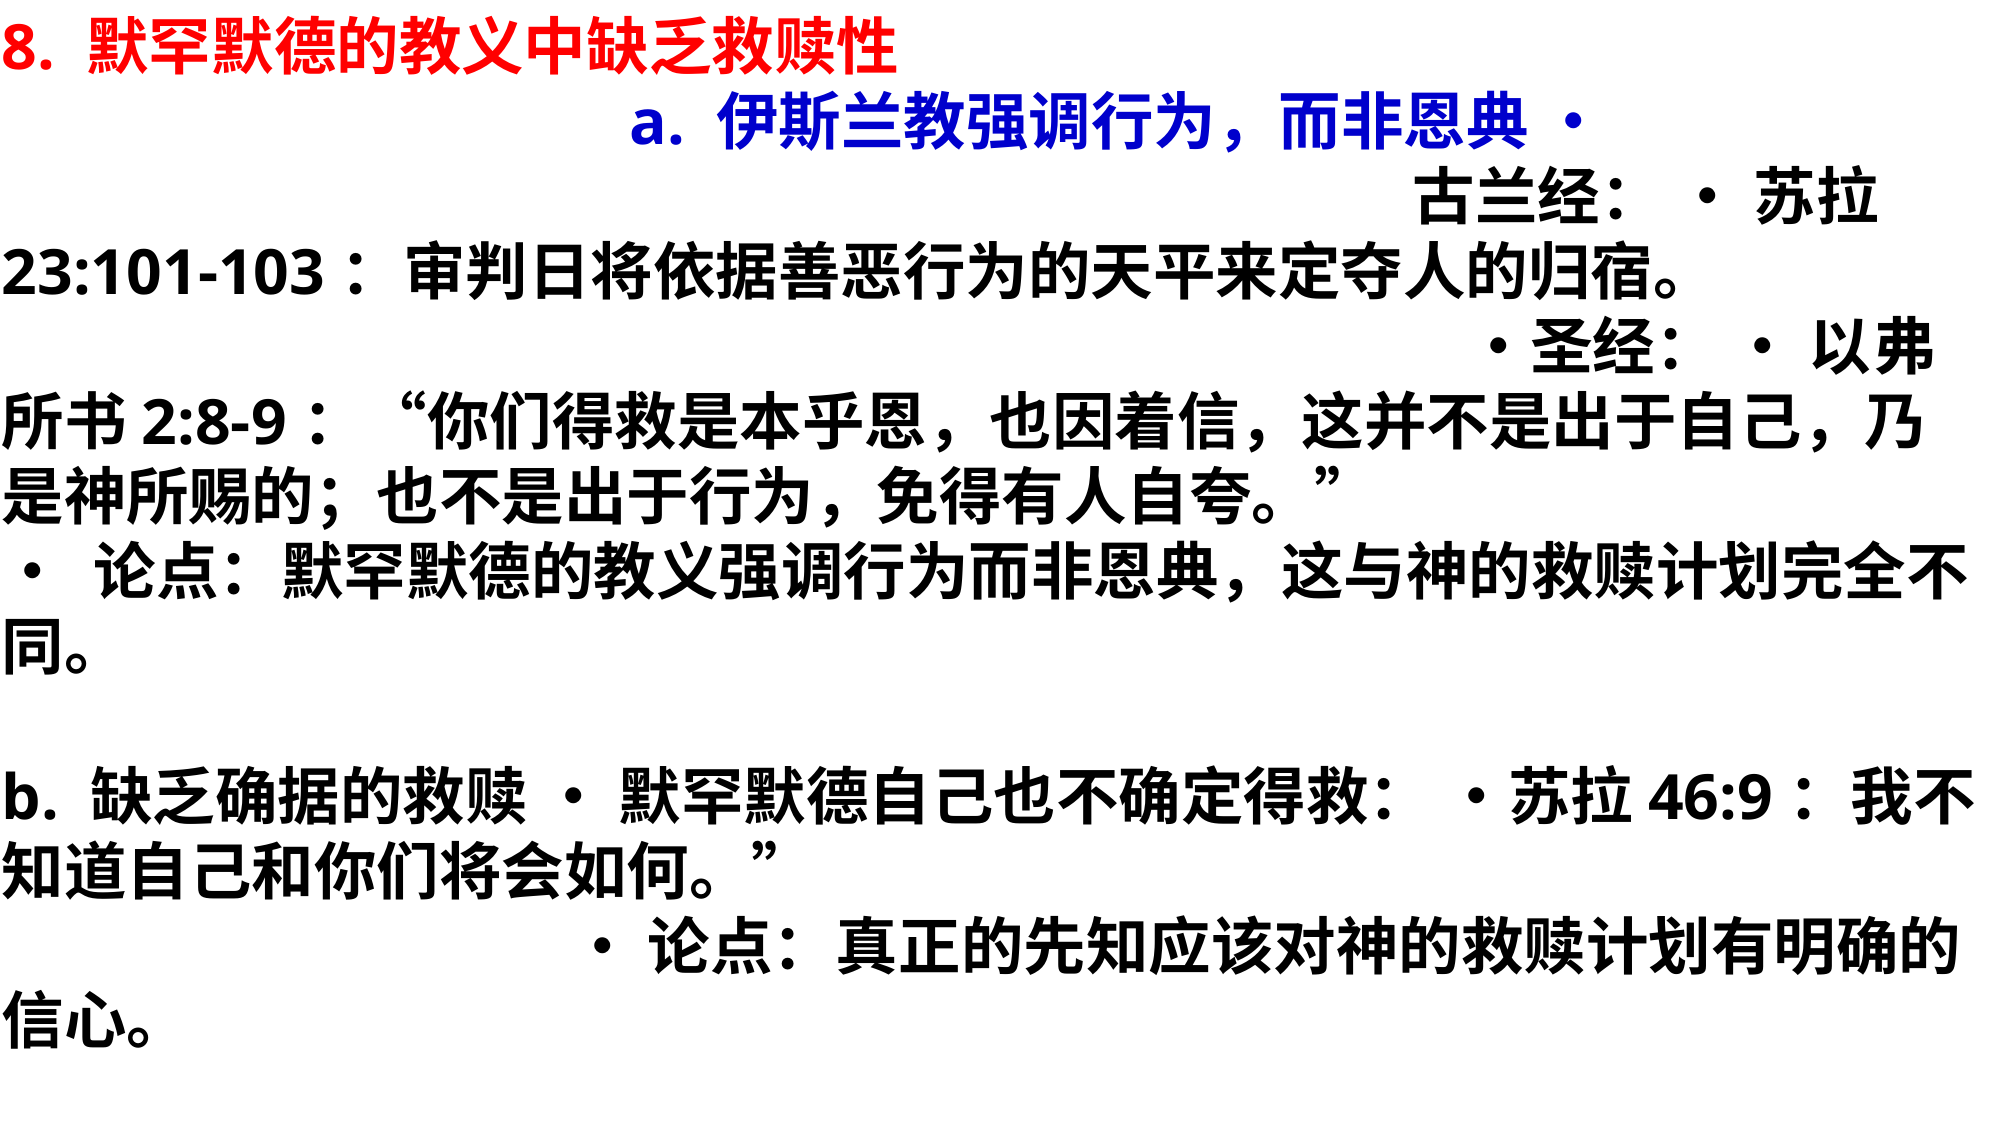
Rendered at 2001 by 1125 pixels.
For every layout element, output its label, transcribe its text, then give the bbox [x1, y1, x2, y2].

text_box 8. 默罕默德的教义中缺乏救赎性 a. 伊斯兰教强调行为，而非恩典 • 古兰经： • 苏拉23:101-103：审判日将依据善恶行为的天平来定夺人的归宿。 •圣经： • 以弗所书2:8-9：“你们得救是本乎恩，也因着信，这并不是出于自己，乃是神所赐的；也不是出于行为，免得有人自夸。” • 论点：默罕默德的教义强调行为而非恩典，这与神的救赎计划完全不同。 b. 缺乏确据的救赎 • 默罕默德自己也不确定得救： •苏拉46:9：我不知道自己和你们将会如何。” • 论点：真正的先知应该对神的救赎计划有明确的信心。 [0, 0, 2000, 1109]
